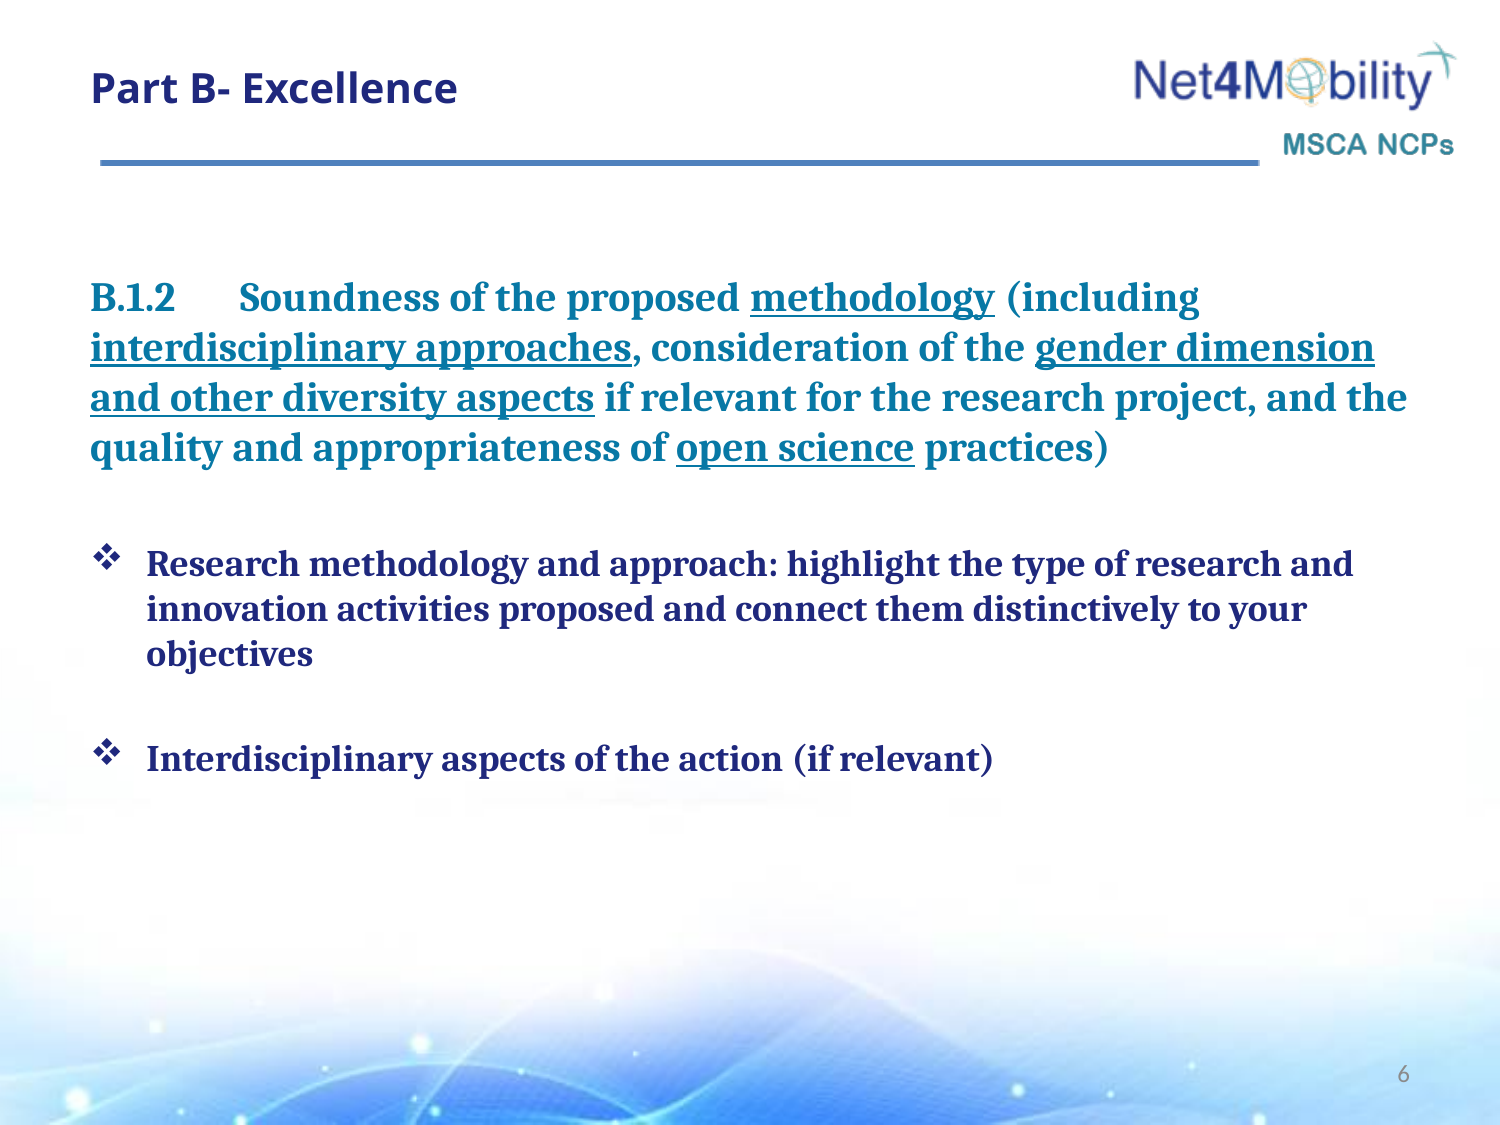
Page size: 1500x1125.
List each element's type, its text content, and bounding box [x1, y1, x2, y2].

list B.1.2 Soundness of the proposed methodology (including interdisciplinary approaches, consideration of the gender dimension and other diversity aspects if relevant for the research project, and the quality and appropriateness of open science practices) Research methodology and approach: highlight the type of research and innovation activities proposed and connect them distinctively to your objectives Interdisciplinary aspects of the action (if relevant) [75, 262, 1425, 1005]
slide_number 6 [1074, 1042, 1425, 1103]
picture [0, 0, 1500, 1125]
title Part B- Excellence [75, 30, 1093, 144]
